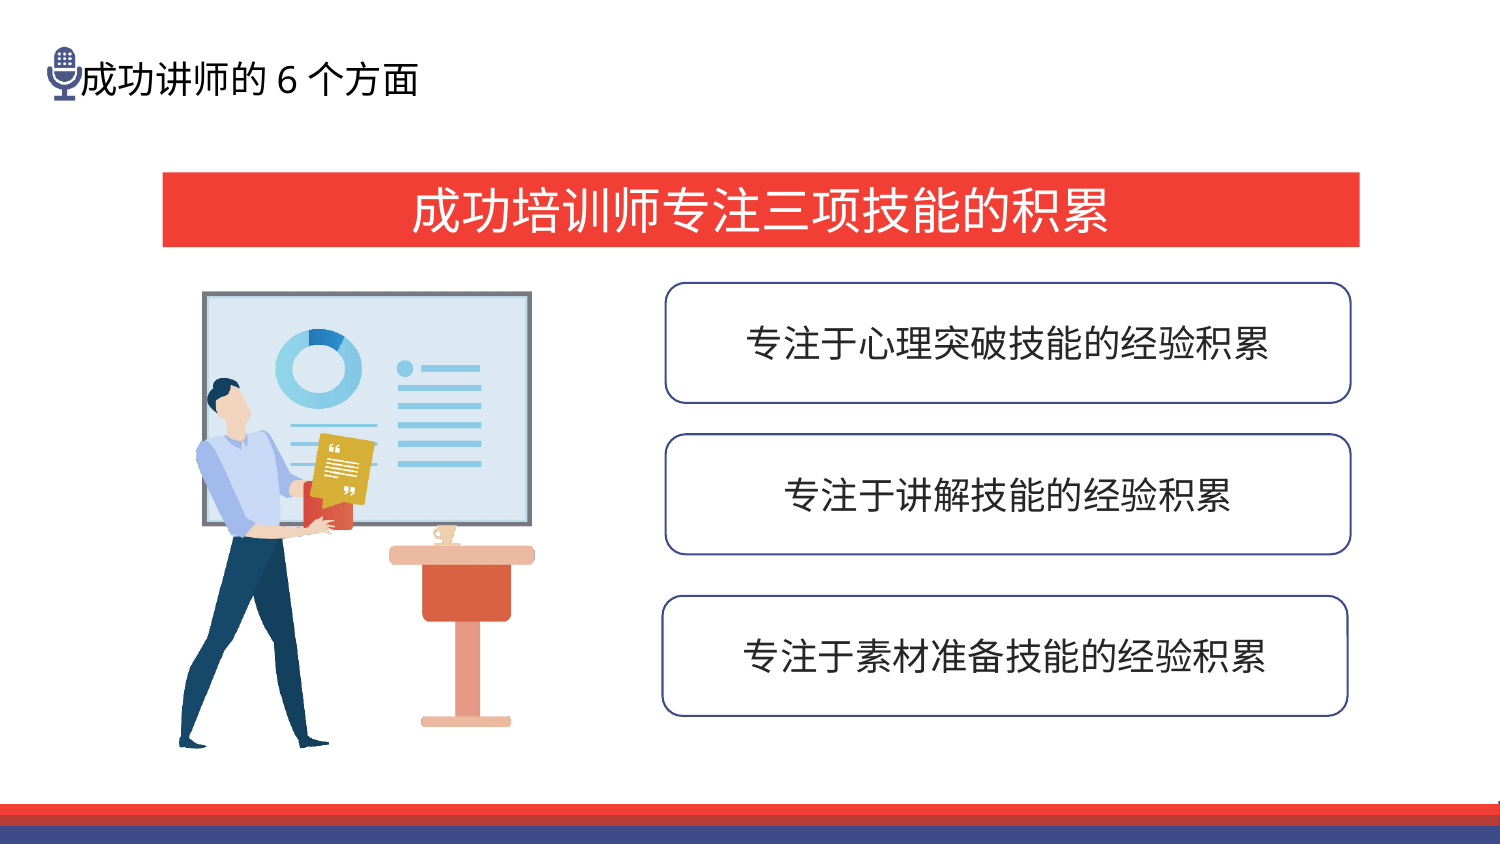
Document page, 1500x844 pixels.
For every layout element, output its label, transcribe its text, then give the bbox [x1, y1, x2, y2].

picture [87, 234, 625, 772]
text_box 专注于心理突破技能的经验积累 [664, 281, 1352, 404]
text_box 专注于讲解技能的经验积累 [664, 433, 1352, 556]
picture [0, 801, 1500, 844]
picture [44, 44, 87, 101]
text_box 专注于素材准备技能的经验积累 [661, 594, 1349, 717]
text_box 成功培训师专注三项技能的积累 [162, 172, 1360, 248]
